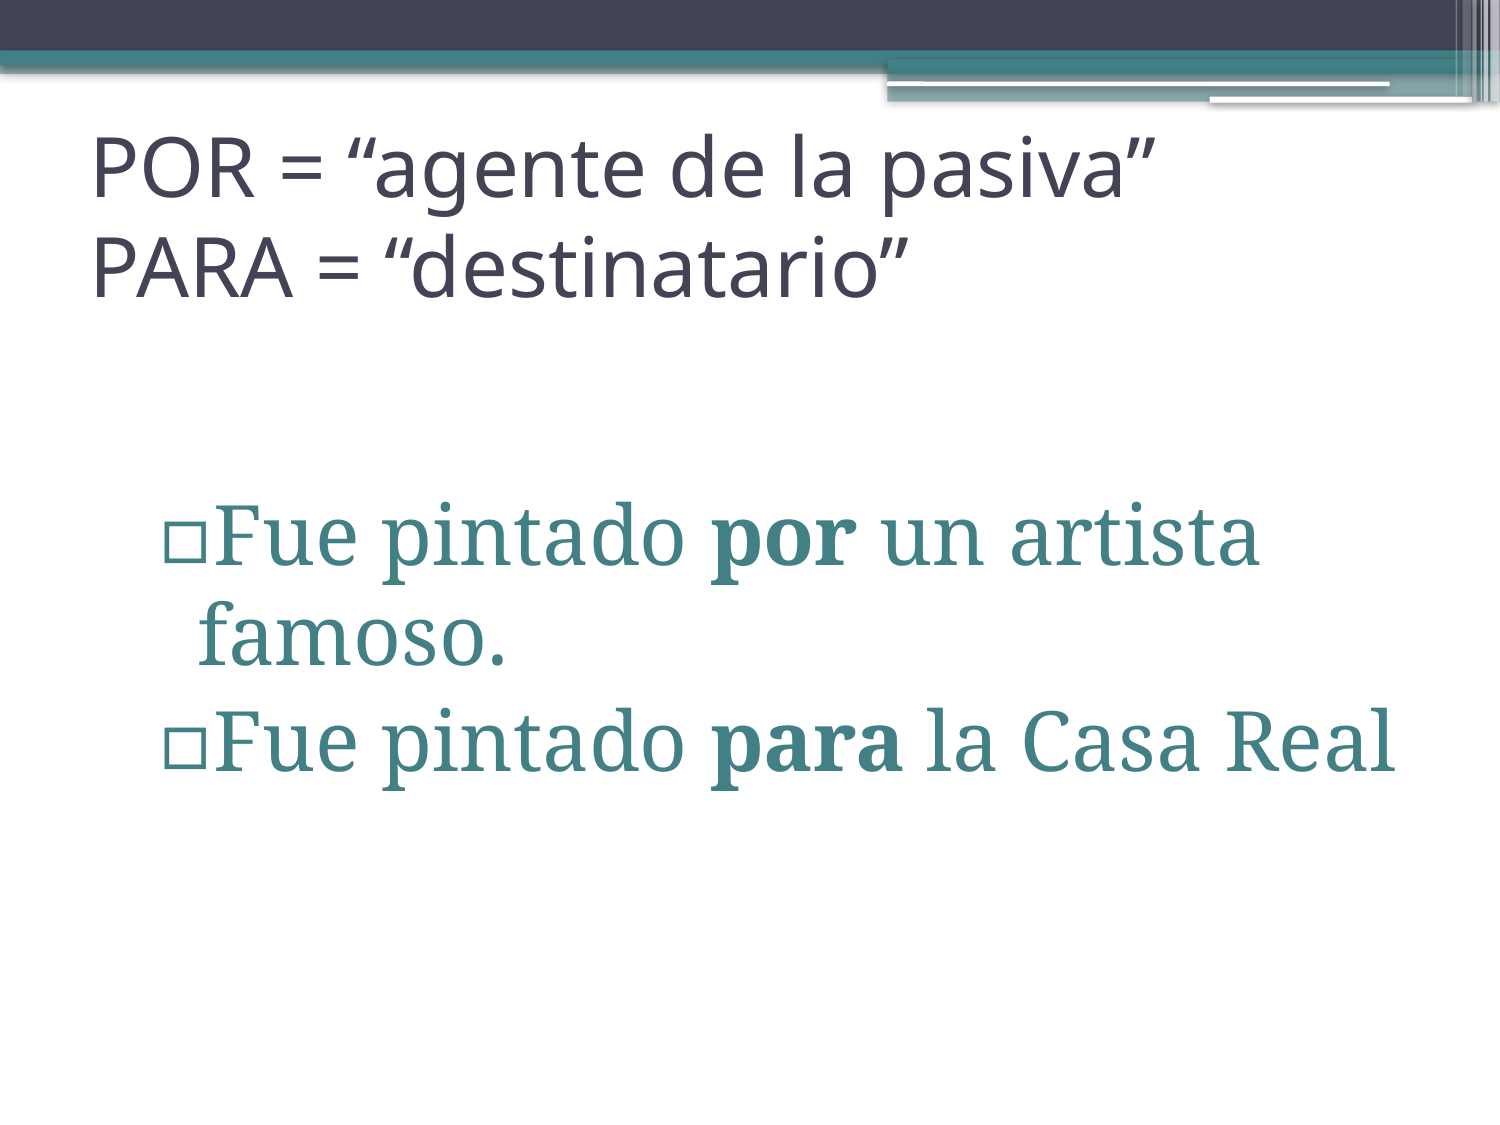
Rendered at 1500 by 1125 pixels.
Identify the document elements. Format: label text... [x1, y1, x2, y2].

list Fue pintado por un artista famoso. Fue pintado para la Casa Real [75, 368, 1425, 1079]
title POR = “agente de la pasiva” PARA = “destinatario” [75, 113, 1425, 315]
